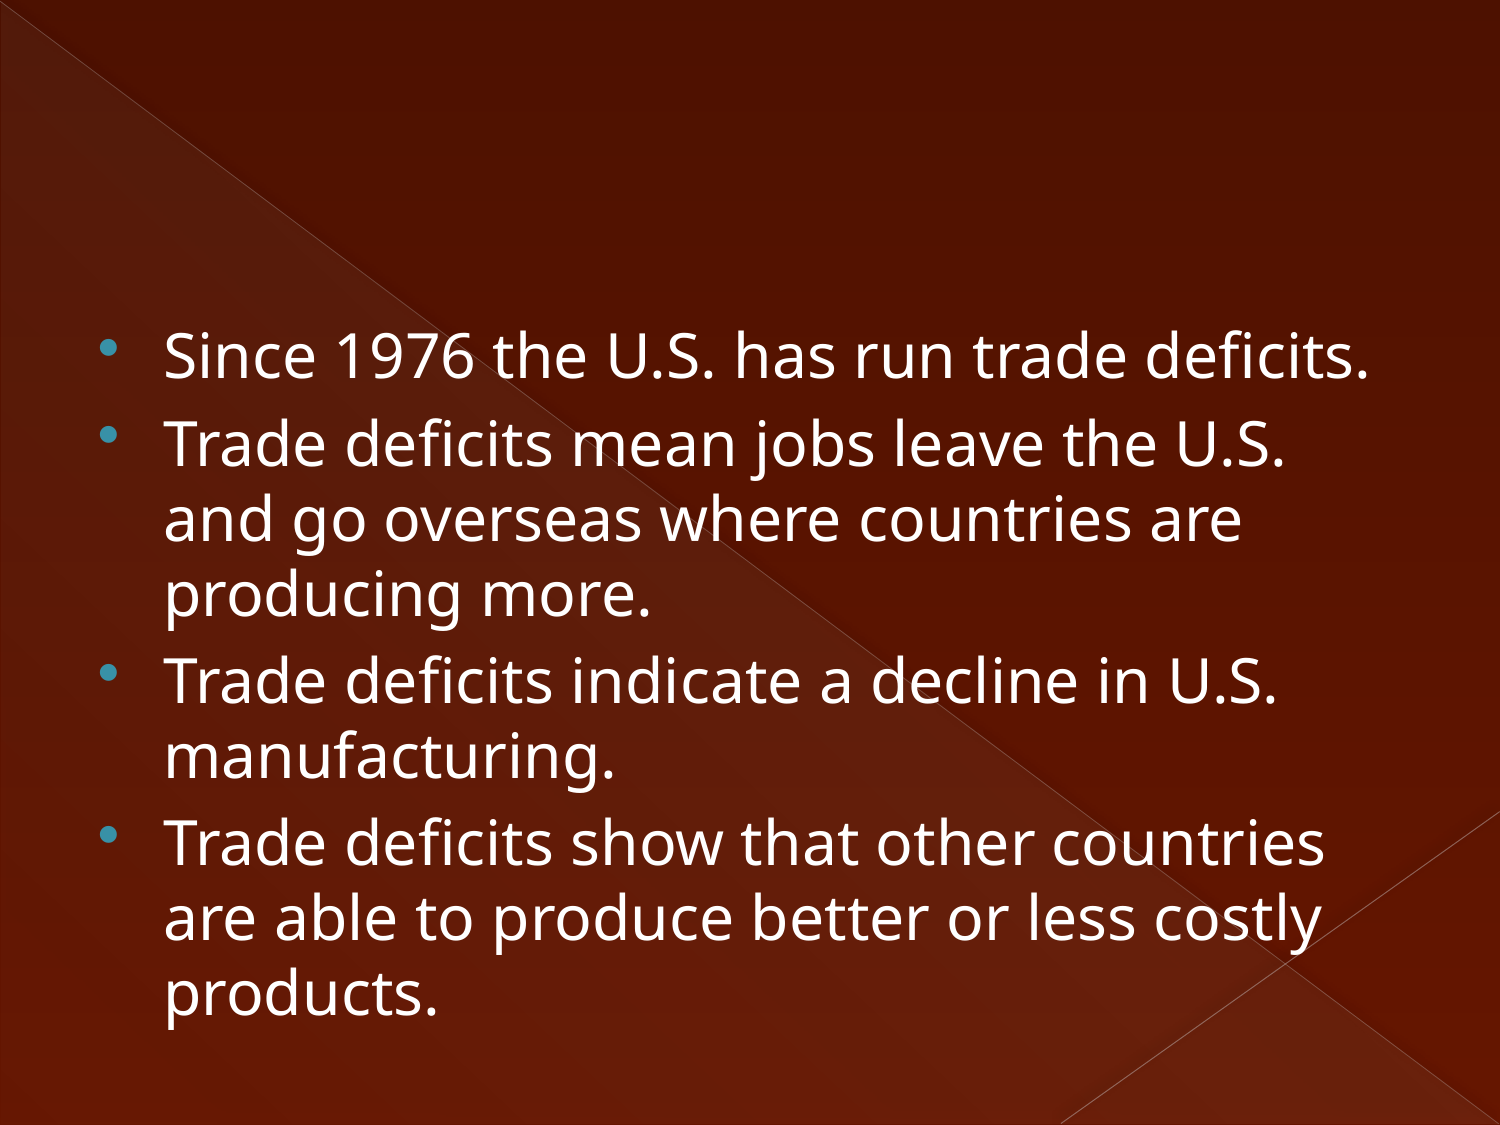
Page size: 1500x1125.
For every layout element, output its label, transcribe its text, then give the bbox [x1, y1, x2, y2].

list Since 1976 the U.S. has run trade deficits. Trade deficits mean jobs leave the U.S. and go overseas where countries are producing more. Trade deficits indicate a decline in U.S. manufacturing. Trade deficits show that other countries are able to produce better or less costly products. [75, 308, 1425, 1059]
